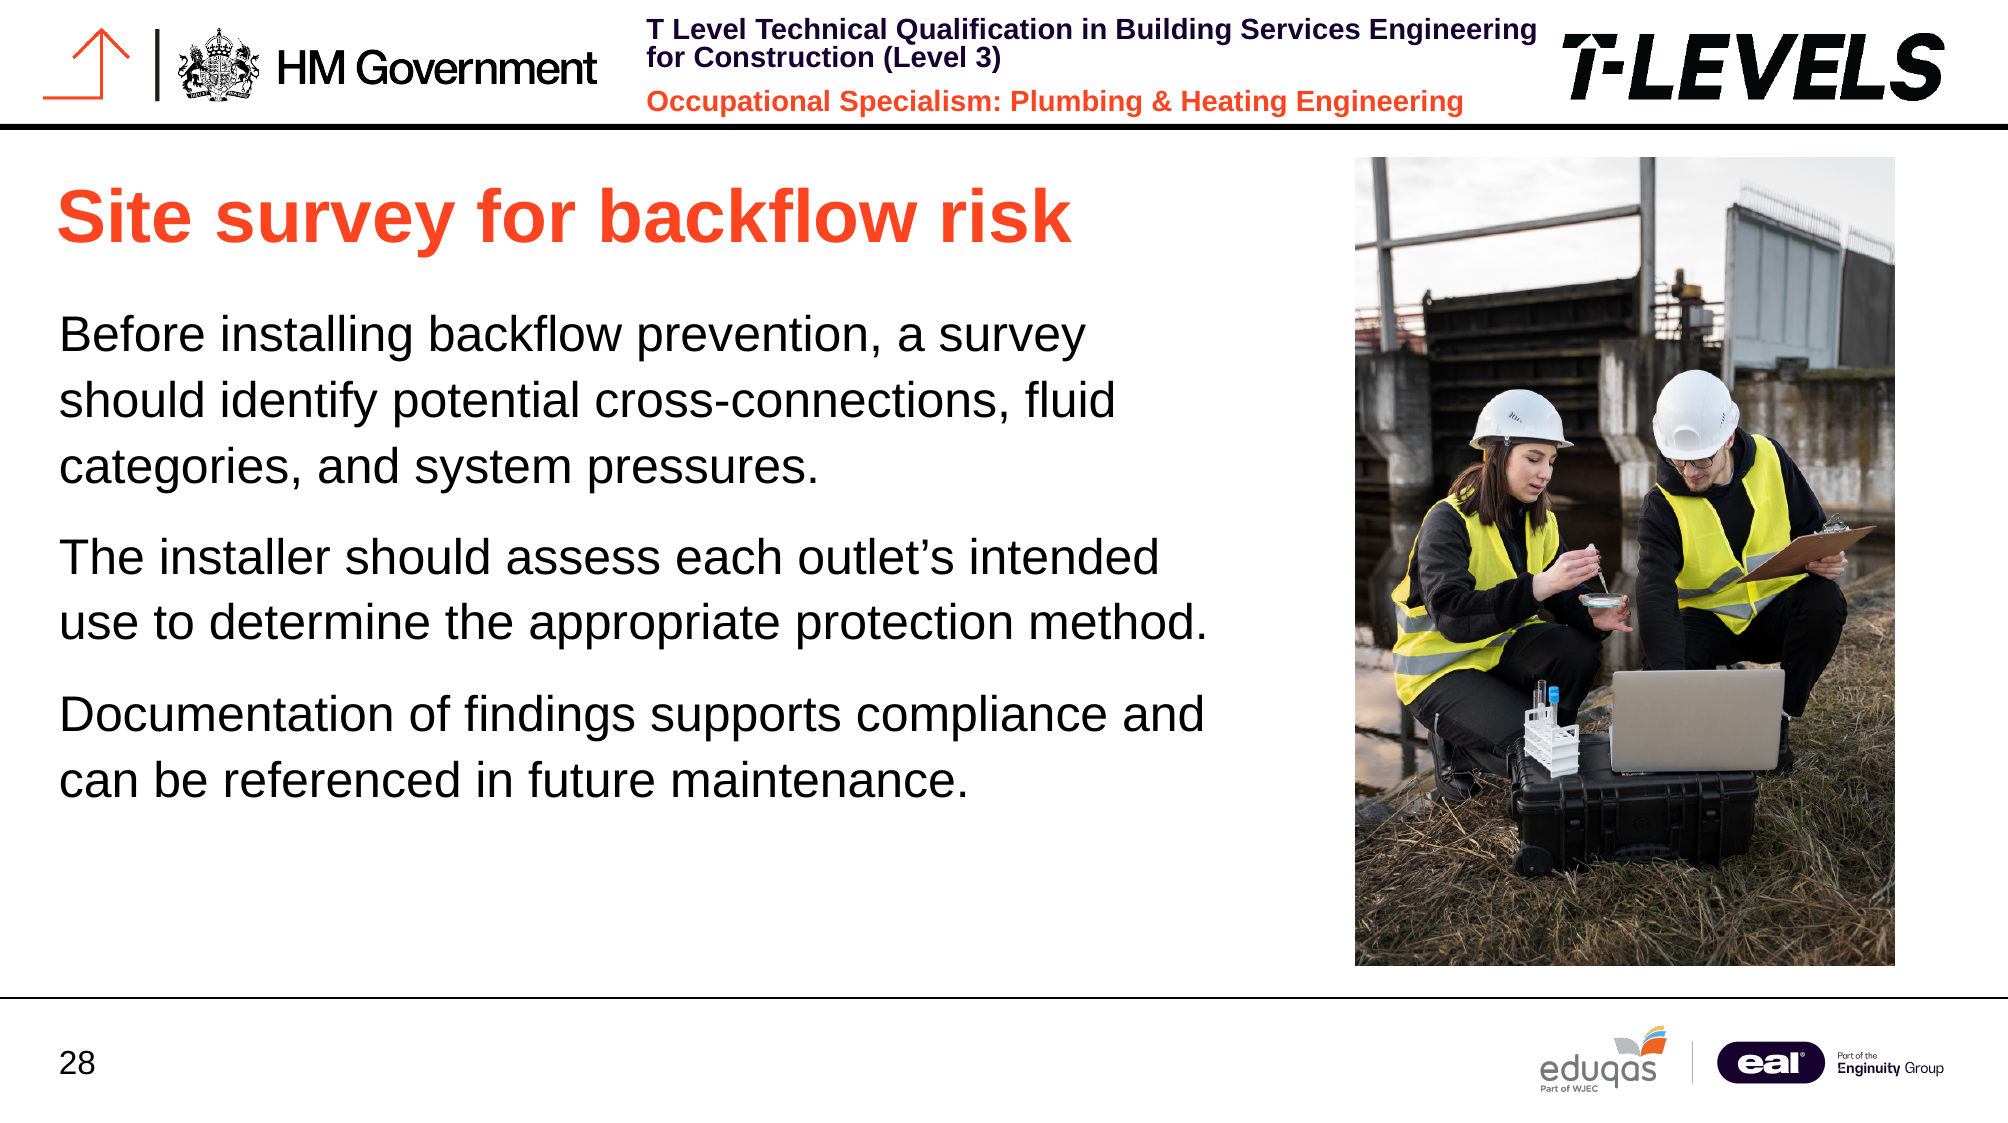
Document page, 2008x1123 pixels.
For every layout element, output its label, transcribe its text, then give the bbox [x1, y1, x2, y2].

picture [1543, 25, 1964, 108]
picture [1355, 156, 1895, 966]
picture [38, 27, 136, 100]
list Before installing backflow prevention, a survey should identify potential cross-connections, fluid categories, and system pressures. The installer should assess each outlet’s intended use to determine the appropriate protection method. Documentation of findings supports compliance and can be referenced in future maintenance. [59, 295, 1233, 975]
title Site survey for backflow risk [41, 111, 1949, 314]
picture [1535, 1021, 1949, 1097]
picture [155, 28, 597, 102]
